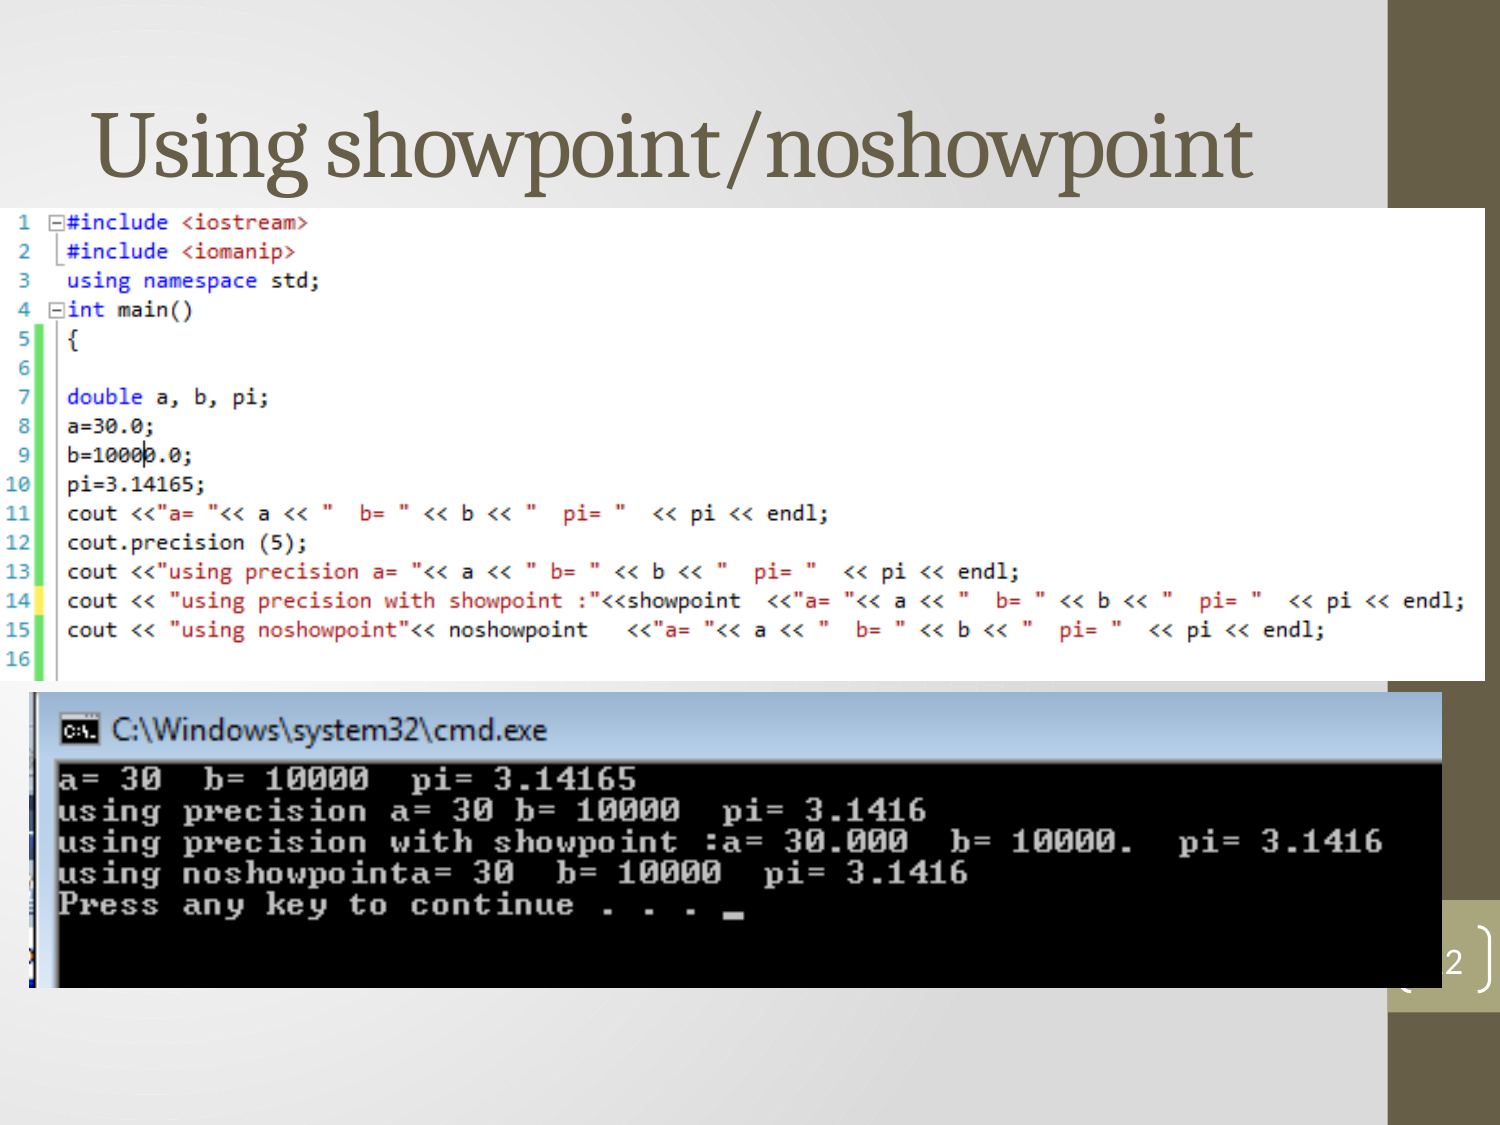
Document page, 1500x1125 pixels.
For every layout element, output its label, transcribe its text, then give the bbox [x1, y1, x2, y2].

picture [28, 691, 1442, 989]
title Using showpoint/noshowpoint [75, 45, 1325, 200]
picture [0, 207, 1486, 682]
slide_number 12 [1448, 925, 1492, 994]
